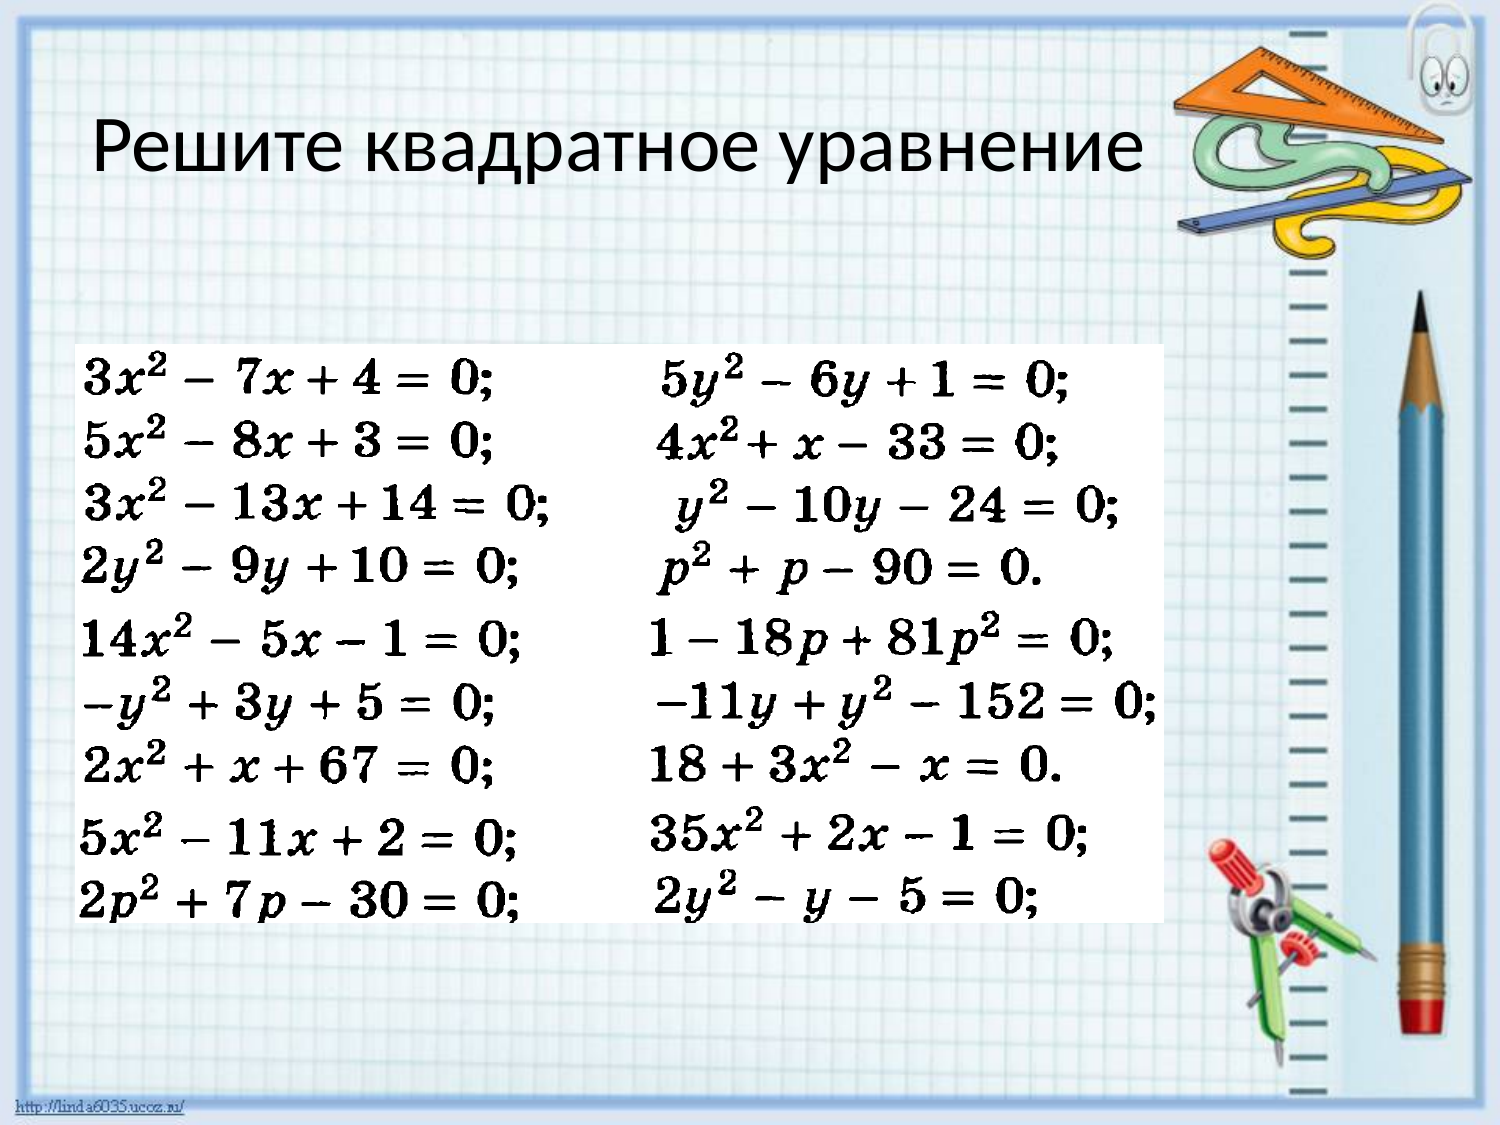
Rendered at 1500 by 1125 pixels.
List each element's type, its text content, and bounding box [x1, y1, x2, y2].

picture [0, 0, 1500, 1125]
title Решите квадратное уравнение [75, 45, 1164, 233]
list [74, 344, 1164, 923]
